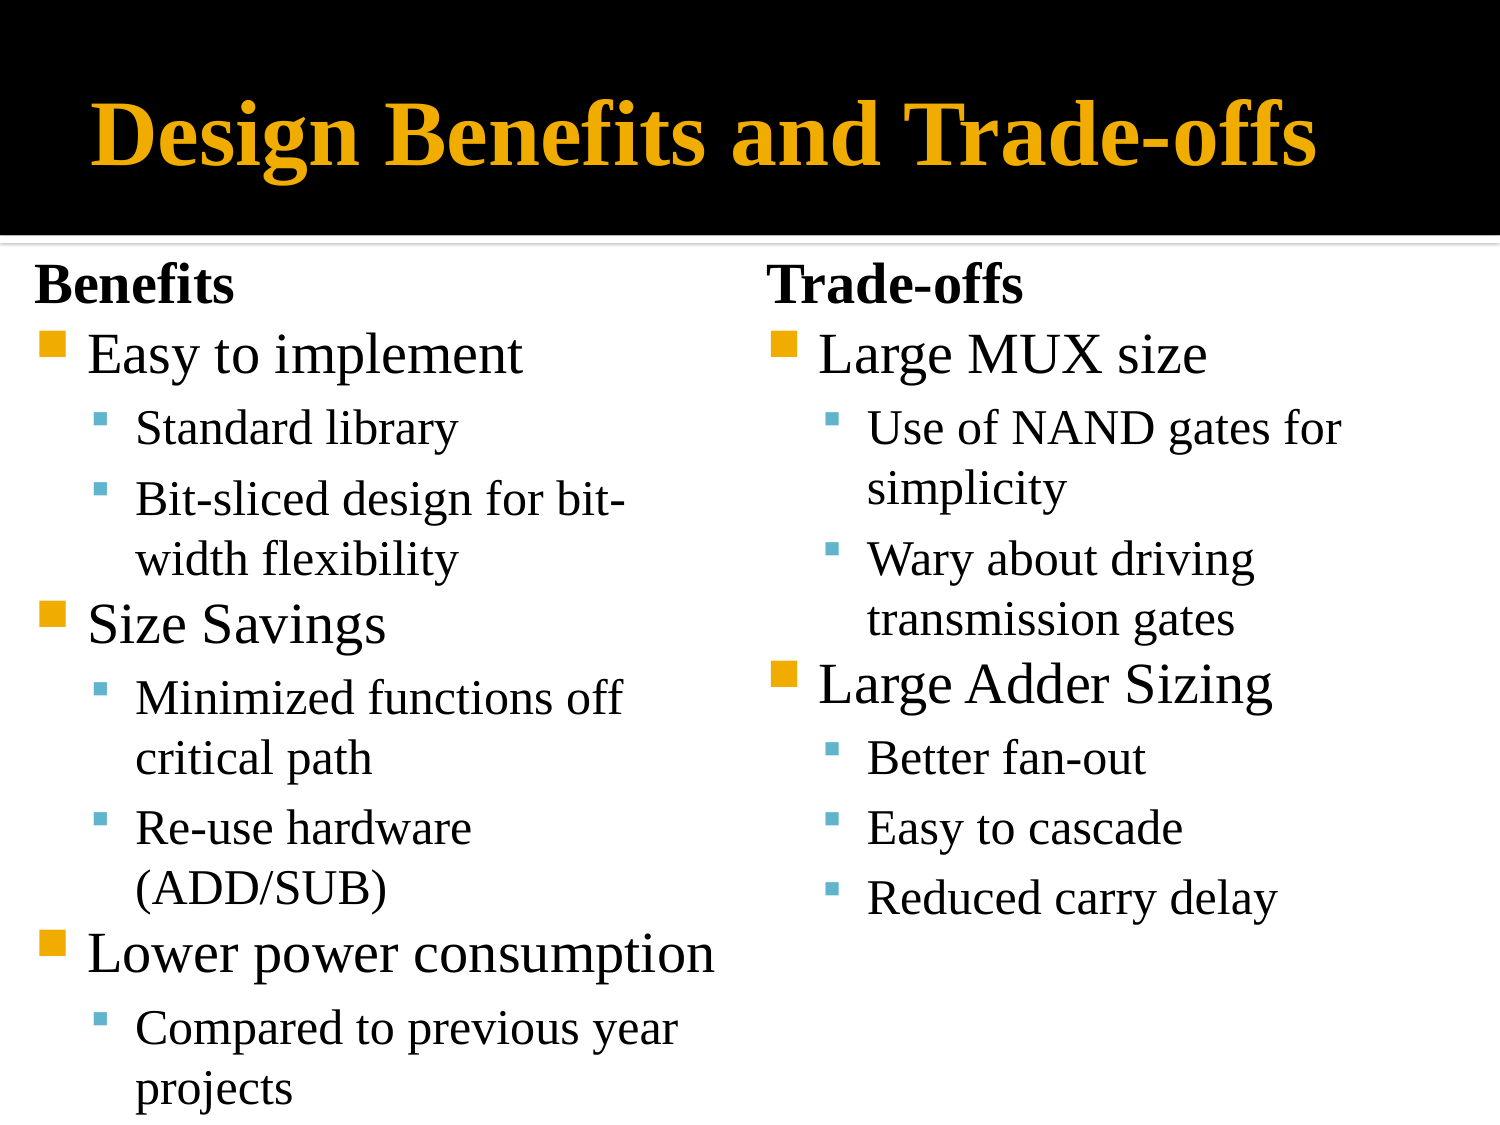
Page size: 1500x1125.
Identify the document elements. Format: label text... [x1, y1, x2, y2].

title Design Benefits and Trade-offs [75, 24, 1425, 230]
list Benefits Easy to implement Standard library Bit-sliced design for bit-width flexibility Size Savings Minimized functions off critical path Re-use hardware (ADD/SUB) Lower power consumption Compared to previous year projects [0, 230, 731, 1125]
list Trade-offs Large MUX size Use of NAND gates for simplicity Wary about driving transmission gates Large Adder Sizing Better fan-out Easy to cascade Reduced carry delay [731, 230, 1500, 1125]
